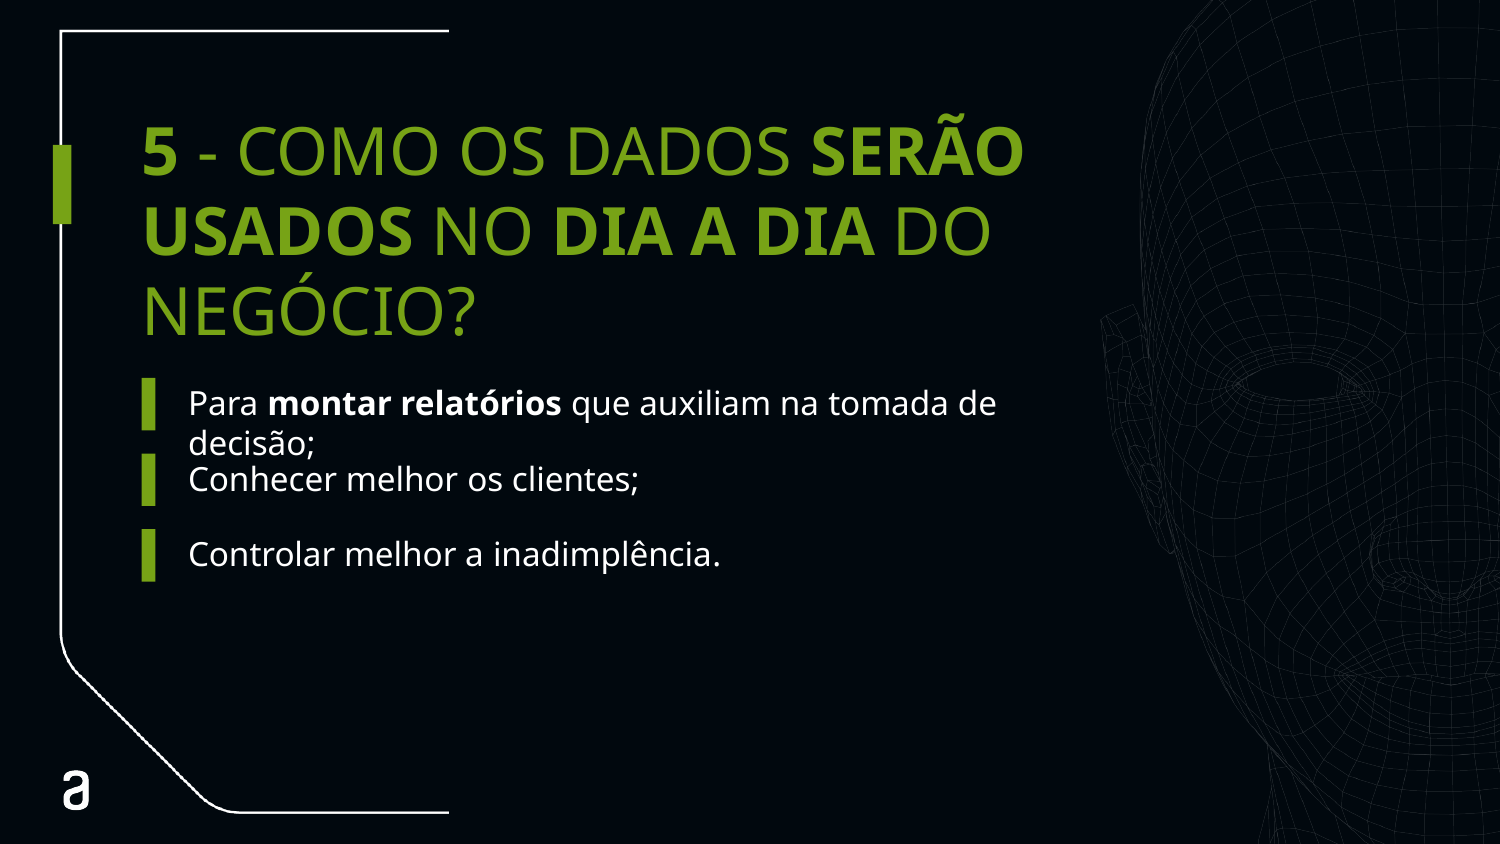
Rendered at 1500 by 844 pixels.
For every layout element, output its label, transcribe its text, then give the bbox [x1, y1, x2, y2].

text_box Conhecer melhor os clientes; [173, 450, 1145, 506]
text_box [141, 529, 156, 582]
text_box [141, 453, 156, 506]
picture [52, 29, 449, 814]
text_box [141, 377, 156, 431]
text_box Para montar relatórios que auxiliam na tomada de decisão; [173, 374, 1145, 450]
picture [1100, 0, 1500, 844]
text_box Controlar melhor a inadimplência. [173, 526, 1145, 581]
title 5 - COMO OS DADOS SERÃO USADOS NO DIA A DIA DO NEGÓCIO? [141, 93, 1327, 364]
